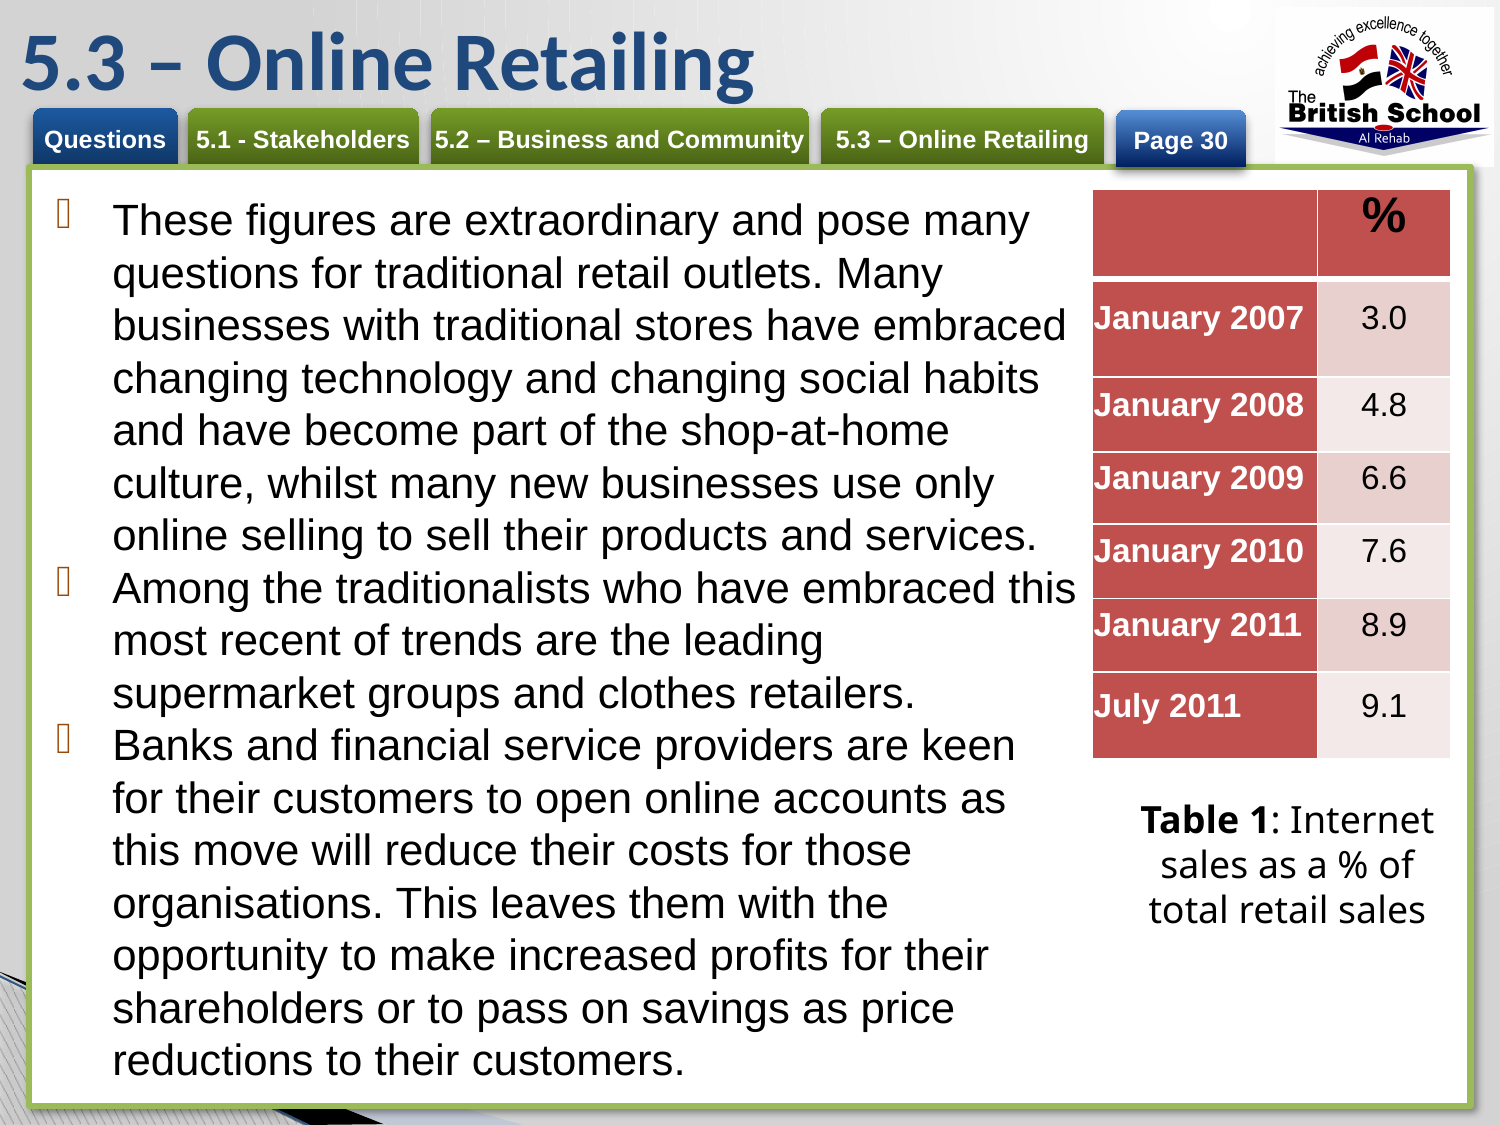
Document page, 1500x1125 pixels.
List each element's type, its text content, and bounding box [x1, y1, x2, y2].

text_box Page 30 [1116, 109, 1247, 167]
table_cell July 2011 [1093, 673, 1317, 758]
text_box Table 1: Internet sales as a % of total retail sales [1116, 788, 1459, 939]
table_cell 6.6 [1318, 453, 1450, 523]
table_cell January 2008 [1093, 378, 1317, 451]
table_cell January 2009 [1093, 453, 1317, 523]
table_cell January 2007 [1093, 282, 1317, 376]
table_cell 3.0 [1318, 282, 1450, 376]
table_cell 9.1 [1318, 673, 1450, 758]
picture [281, 1114, 303, 1125]
table_cell 7.6 [1318, 525, 1450, 598]
table_cell 8.9 [1318, 599, 1450, 671]
table_header % [1318, 190, 1450, 276]
table_header [1093, 190, 1317, 276]
table_cell 4.8 [1318, 378, 1450, 451]
title 5.3 – Online Retailing [5, 11, 1270, 102]
picture [1275, 7, 1495, 167]
text_box These figures are extraordinary and pose many questions for traditional retail outlets. Many businesses with traditional stores have embraced changing technology and changing social habits and have become part of the shop-at-home culture, whilst many new businesses use only online selling to sell their products and services. Among the traditionalists who have embraced this most recent of trends are the leading supermarket groups and clothes retailers. Banks and financial service providers are keen for their customers to open online accounts as this move will reduce their costs for those organisations. This leaves them with the opportunity to make increased profits for their shareholders or to pass on savings as price reductions to their customers. [41, 184, 1093, 1092]
table_cell January 2010 [1093, 525, 1317, 598]
table_cell January 2011 [1093, 599, 1317, 671]
